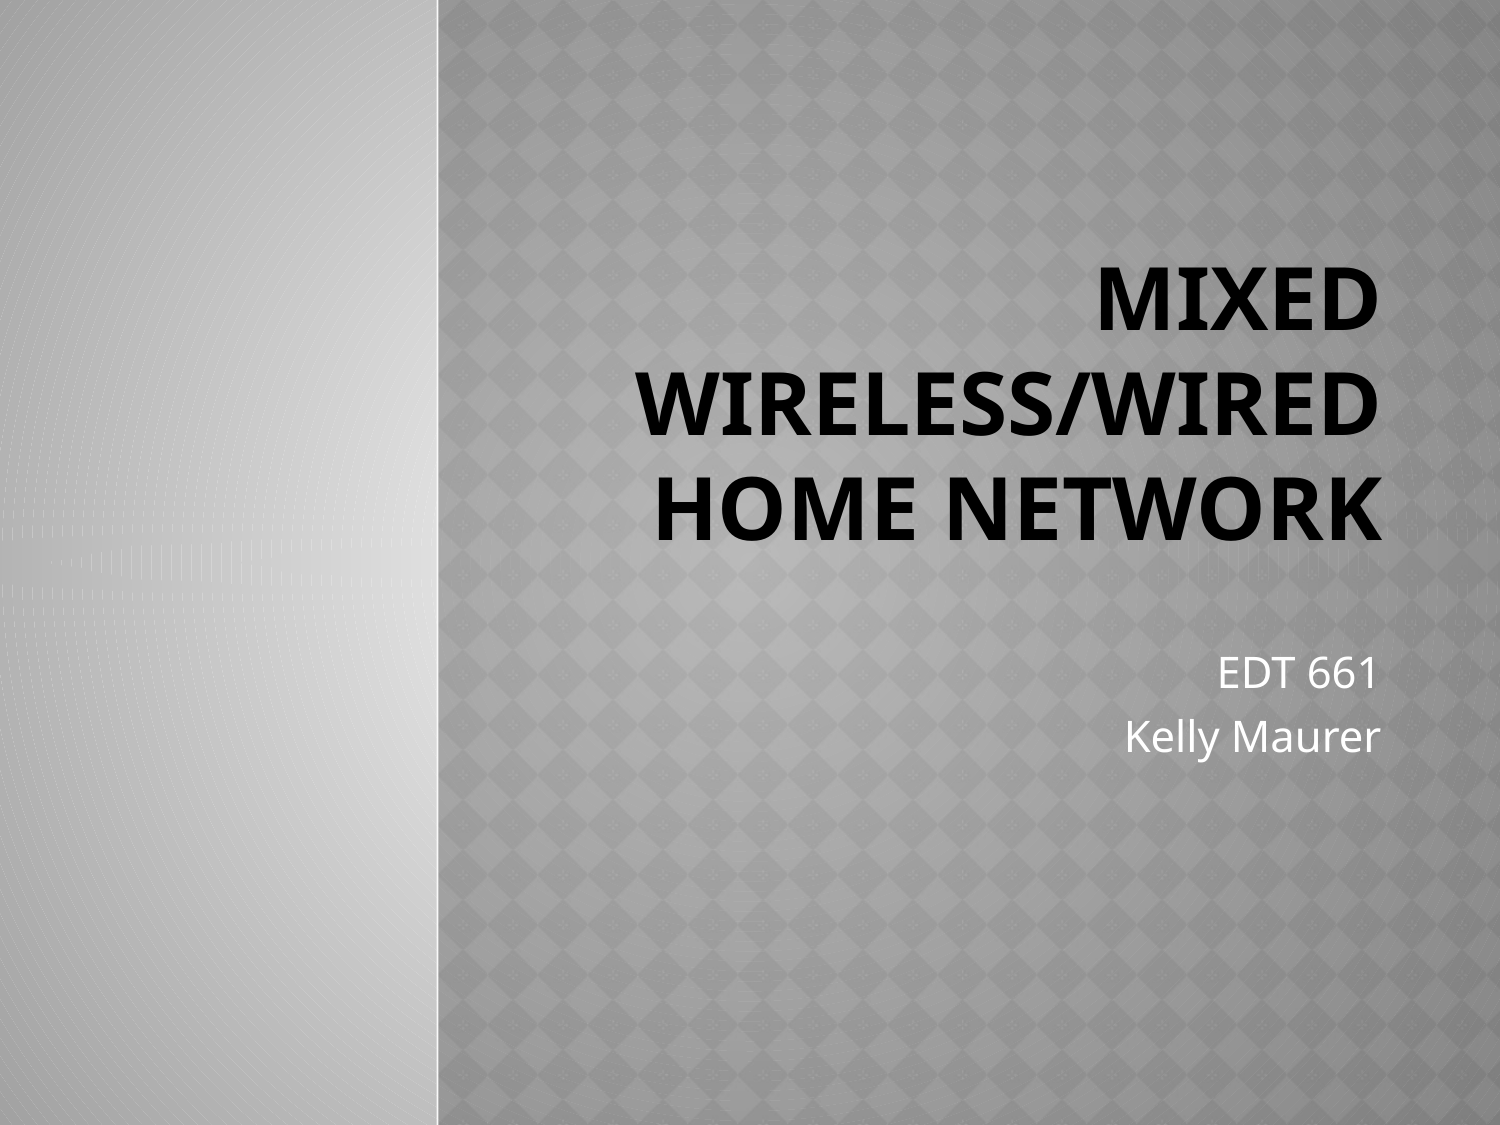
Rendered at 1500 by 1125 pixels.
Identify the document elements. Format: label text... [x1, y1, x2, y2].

subtitle EDT 661 Kelly Maurer [550, 580, 1390, 762]
title Mixed wireless/wired Home Network [552, 87, 1390, 558]
